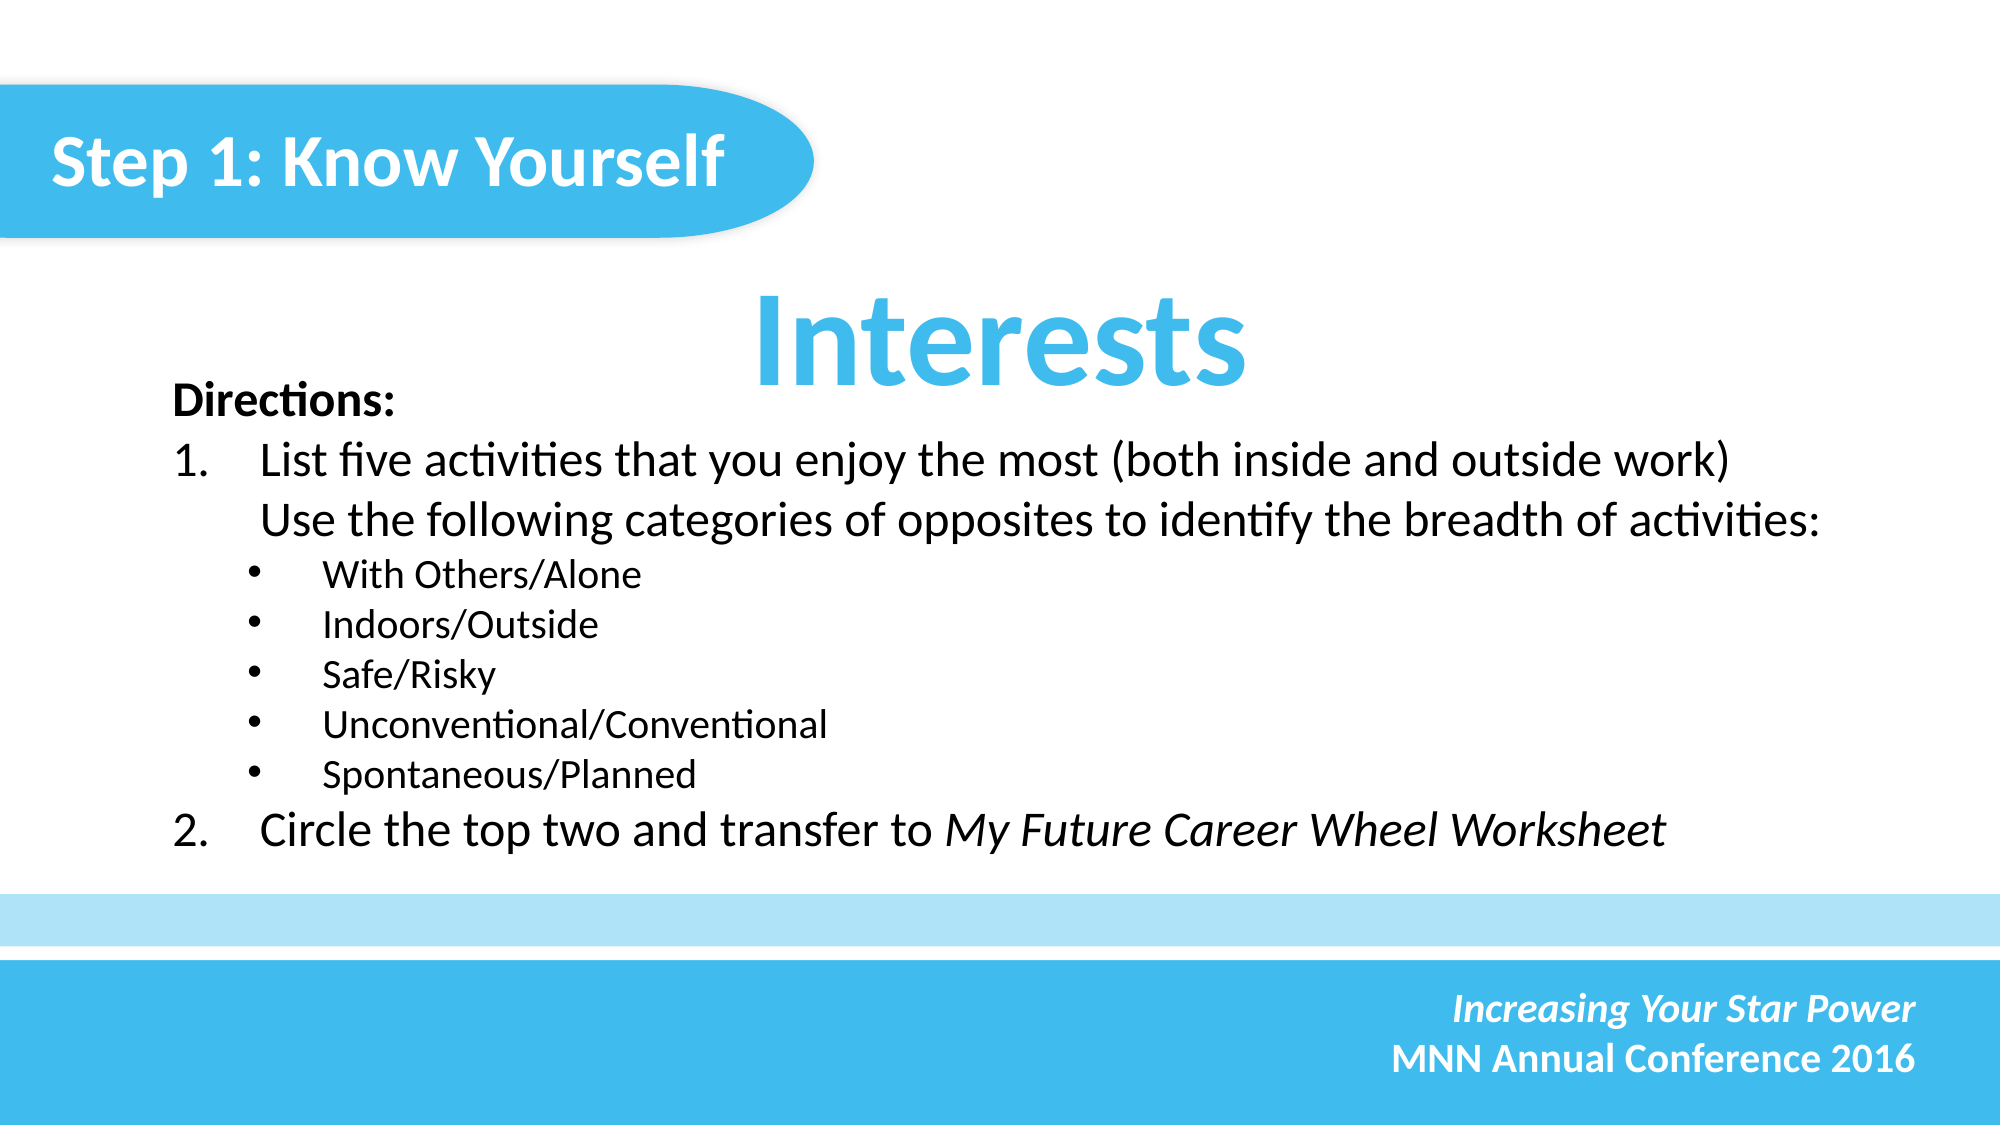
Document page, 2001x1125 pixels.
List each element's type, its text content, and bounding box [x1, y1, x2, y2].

text_box Interests [124, 233, 1876, 421]
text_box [783, 972, 1932, 1089]
text_box [0, 972, 2000, 1125]
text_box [0, 84, 814, 238]
text_box Directions: List five activities that you enjoy the most (both inside and outside work) Use the following categories of opposites to identify the breadth of activities: With Others/Alone Indoors/Outside Safe/Risky Unconventional/Conventional Spontaneous/Planned Circle the top two and transfer to My Future Career Wheel Worksheet [157, 359, 1843, 894]
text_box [0, 894, 2000, 972]
